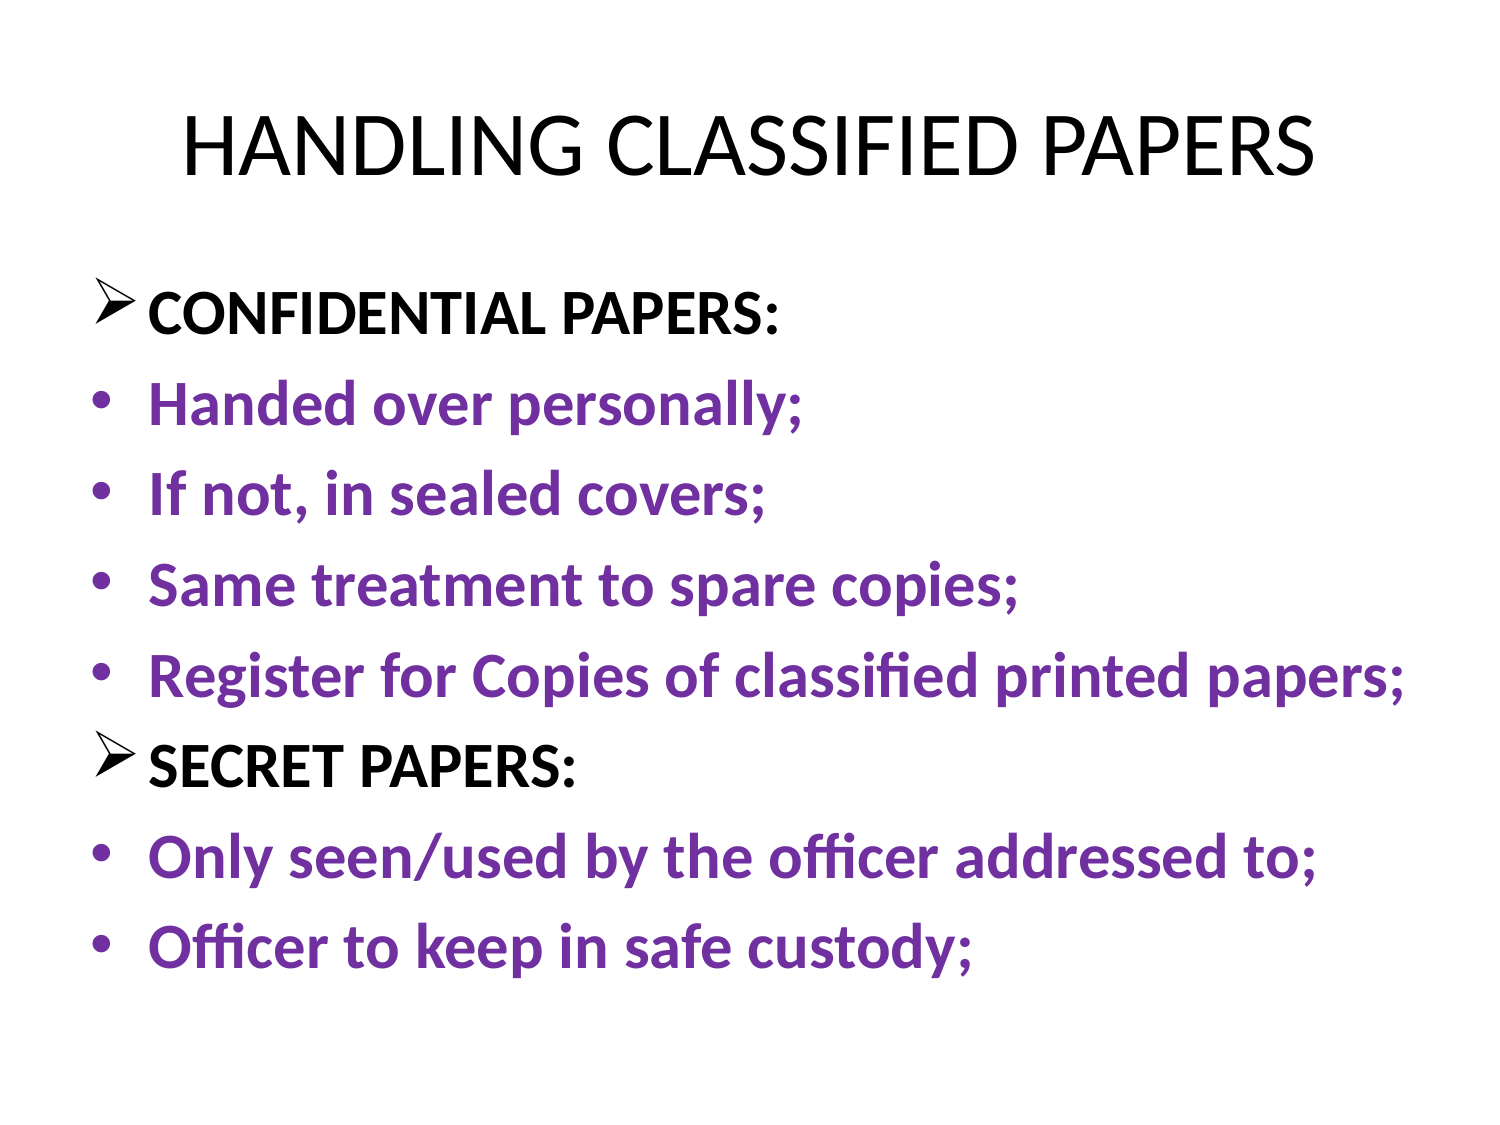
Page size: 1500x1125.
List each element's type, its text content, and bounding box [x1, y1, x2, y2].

title HANDLING CLASSIFIED PAPERS [75, 45, 1425, 233]
list CONFIDENTIAL PAPERS: Handed over personally; If not, in sealed covers; Same treatment to spare copies; Register for Copies of classified printed papers; SECRET PAPERS: Only seen/used by the officer addressed to; Officer to keep in safe custody; [75, 262, 1425, 1005]
